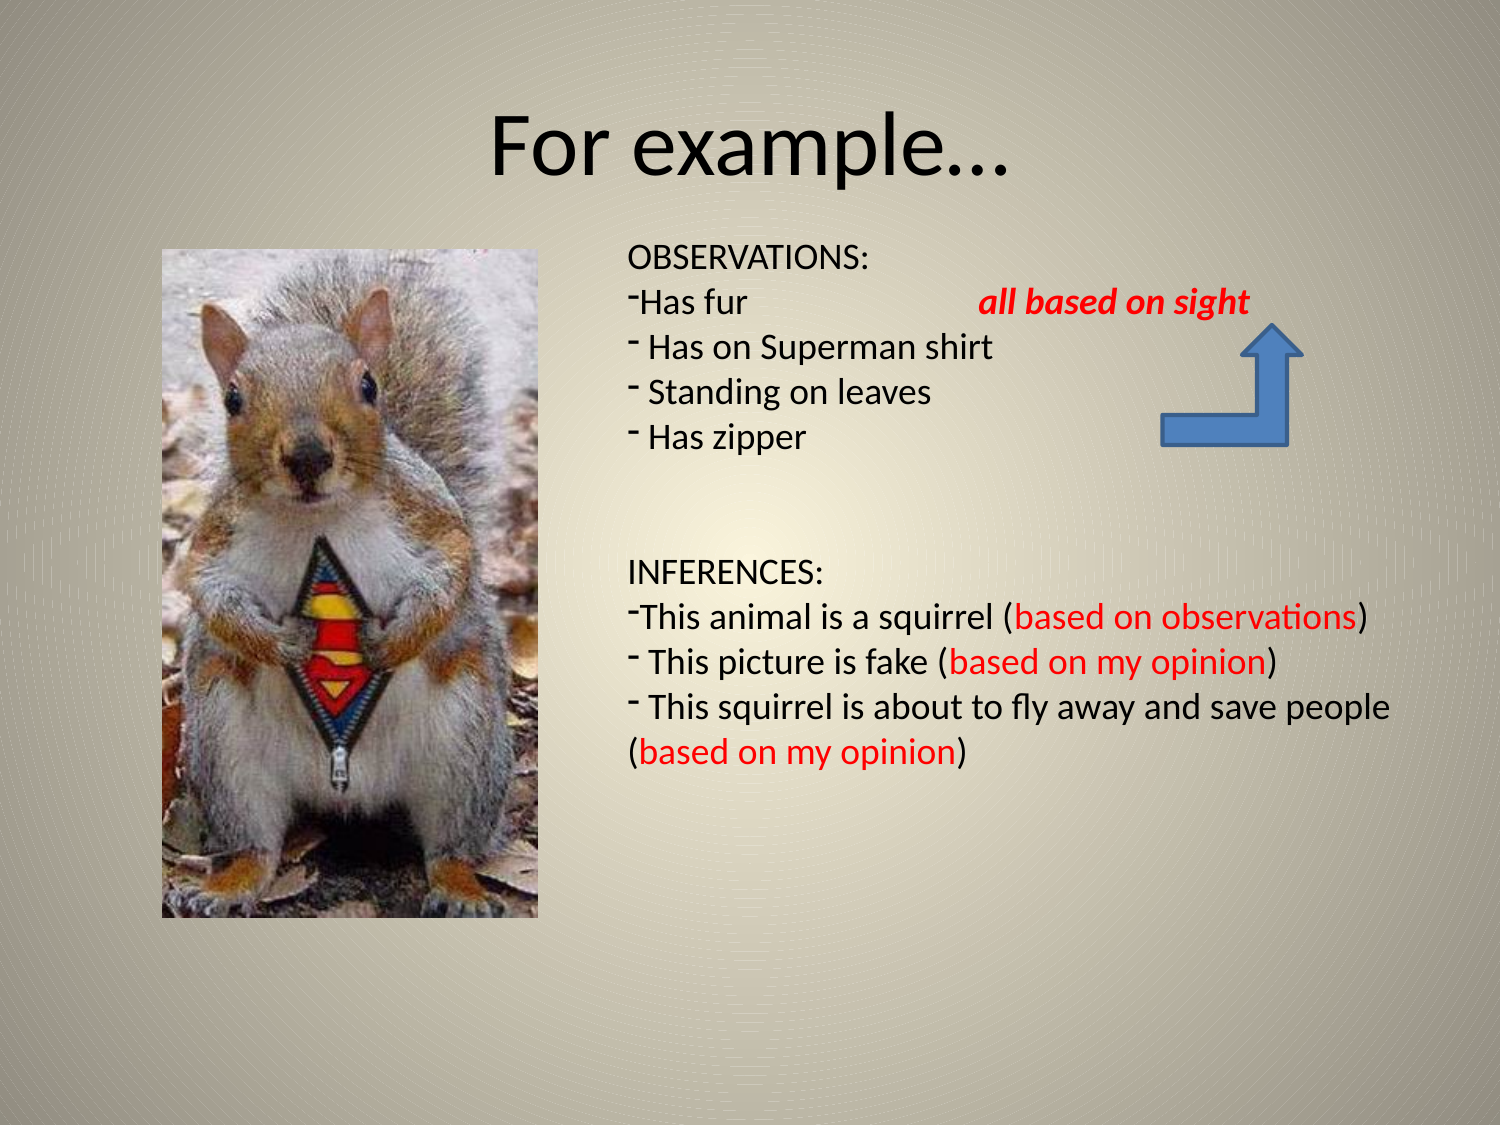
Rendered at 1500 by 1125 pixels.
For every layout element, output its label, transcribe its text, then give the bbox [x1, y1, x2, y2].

text_box OBSERVATIONS: Has fur all based on sight Has on Superman shirt Standing on leaves Has zipper INFERENCES: This animal is a squirrel (based on observations) This picture is fake (based on my opinion) This squirrel is about to fly away and save people (based on my opinion) [612, 224, 1450, 780]
title For example… [75, 45, 1425, 233]
text_box [1160, 322, 1304, 448]
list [162, 249, 538, 918]
